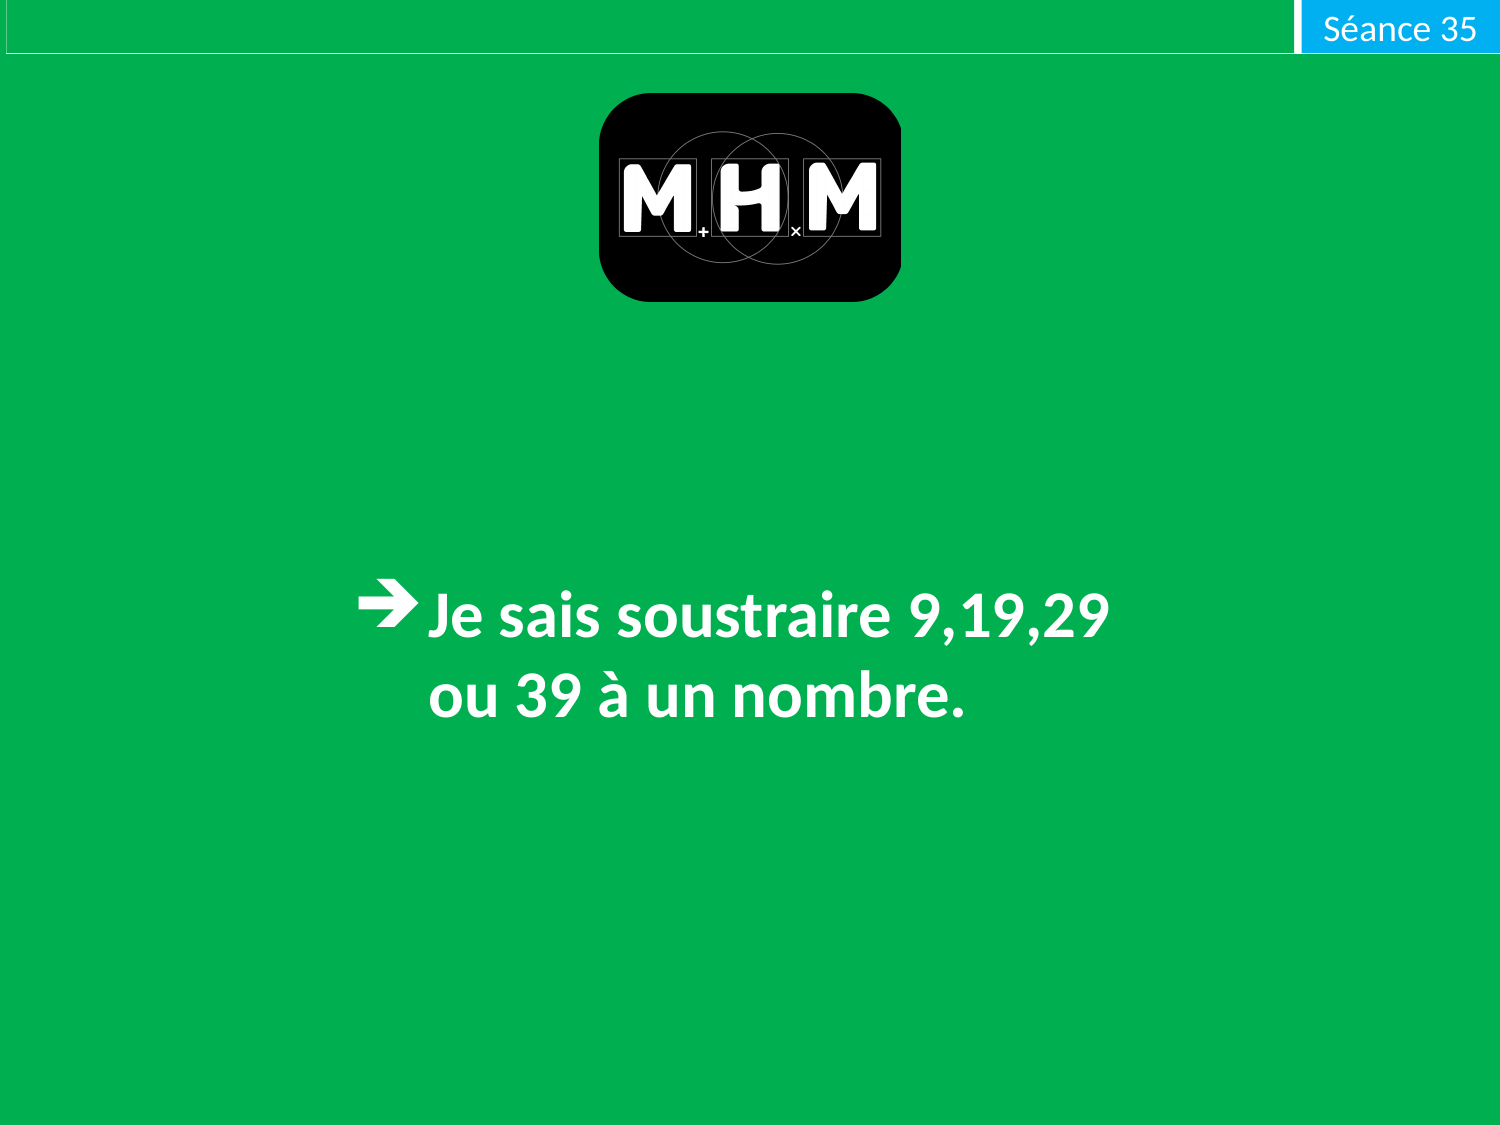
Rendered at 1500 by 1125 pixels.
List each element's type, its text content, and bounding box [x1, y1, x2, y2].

picture [599, 93, 901, 302]
text_box Je sais soustraire 9,19,29 ou 39 à un nombre. [338, 493, 1162, 739]
text_box [0, 53, 1500, 1125]
